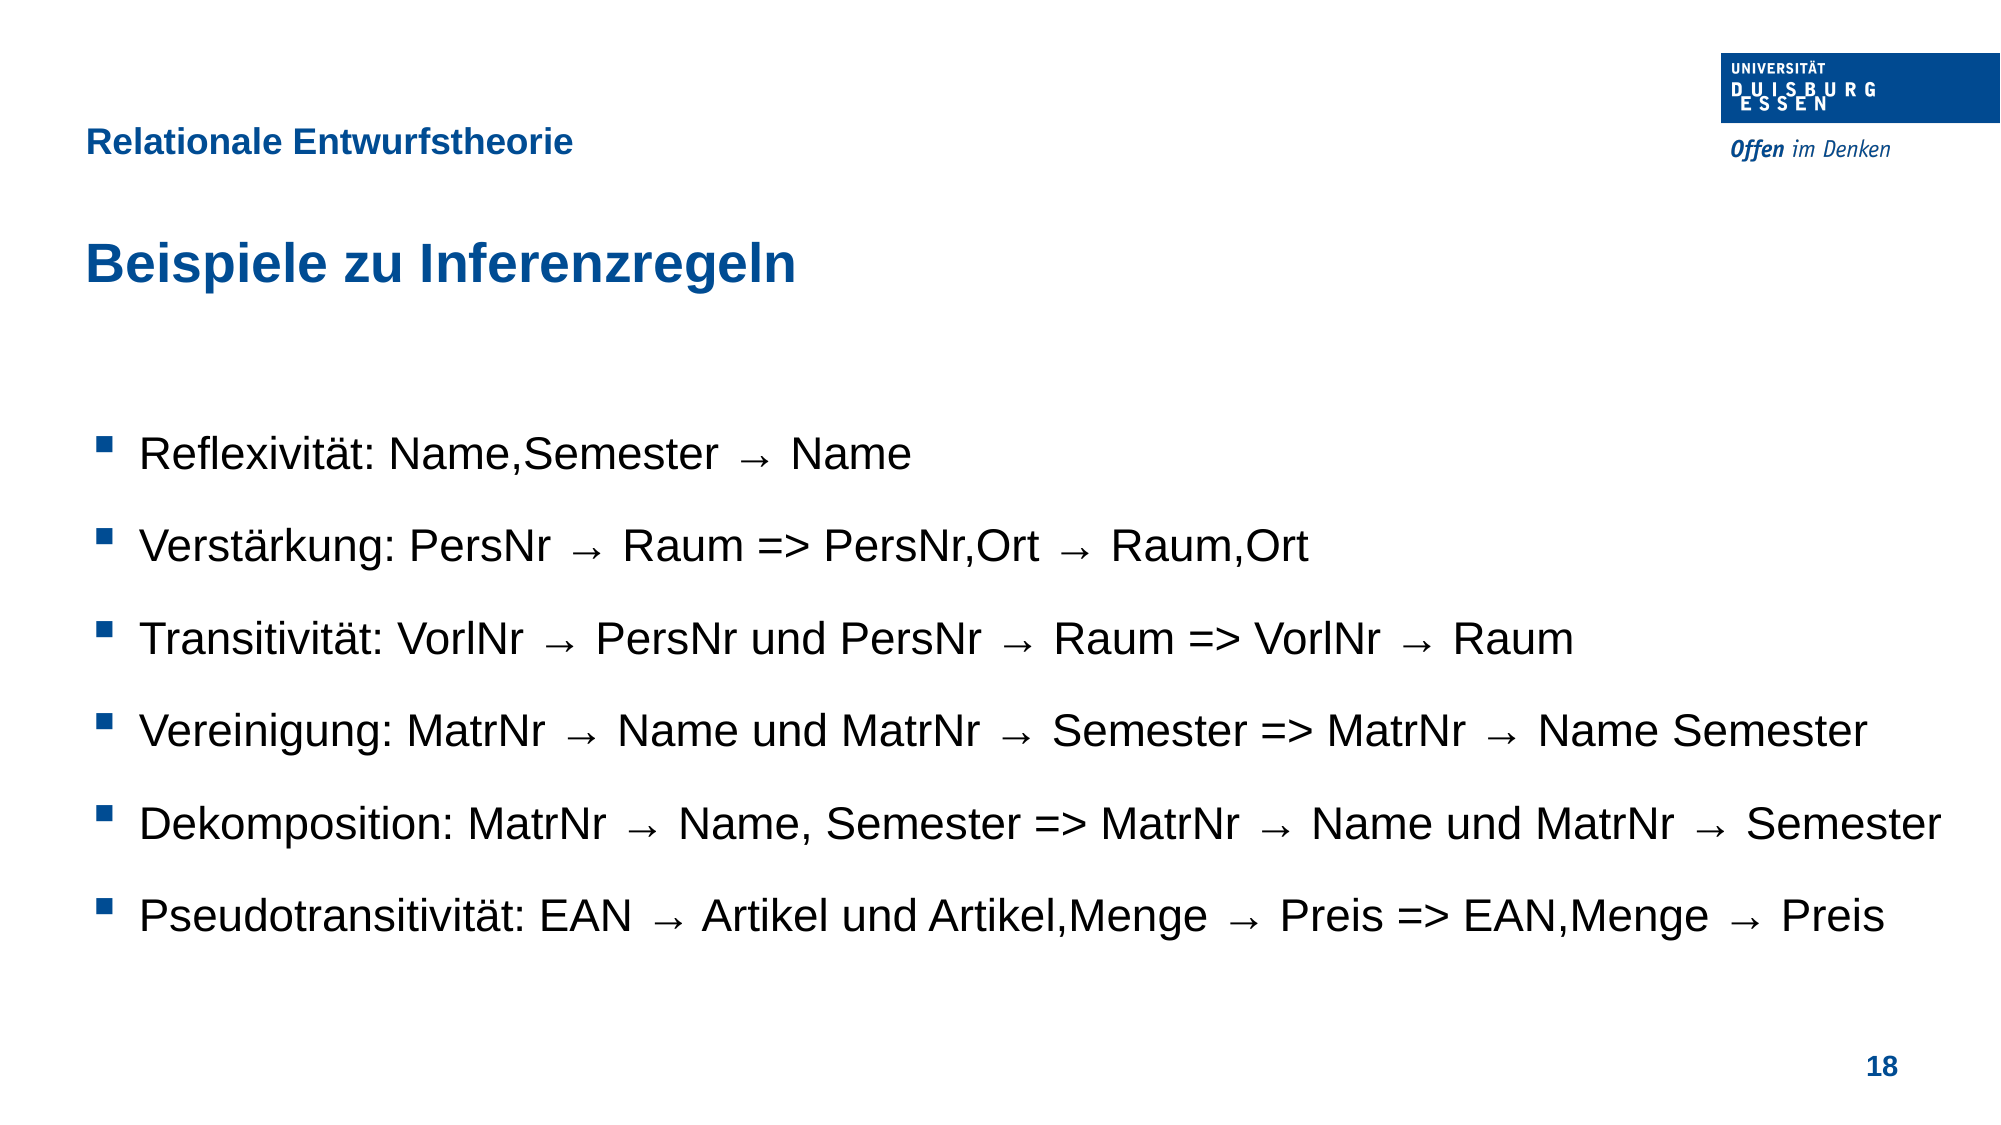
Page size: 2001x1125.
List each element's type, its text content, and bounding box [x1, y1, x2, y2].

list Reflexivität: Name,Semester → Name Verstärkung: PersNr → Raum => PersNr,Ort → Raum,Ort Transitivität: VorlNr → PersNr und PersNr → Raum => VorlNr → Raum Vereinigung: MatrNr → Name und MatrNr → Semester => MatrNr → Name Semester Dekomposition: MatrNr → Name, Semester => MatrNr → Name und MatrNr → Semester Pseudotransitivität: EAN → Artikel und Artikel,Menge → Preis => EAN,Menge → Preis [85, 416, 1980, 1080]
list Beispiele zu Inferenzregeln [85, 227, 1825, 303]
picture [1721, 53, 2000, 162]
list Relationale Entwurfstheorie [85, 122, 1694, 163]
slide_number 18 [1677, 1039, 1914, 1081]
